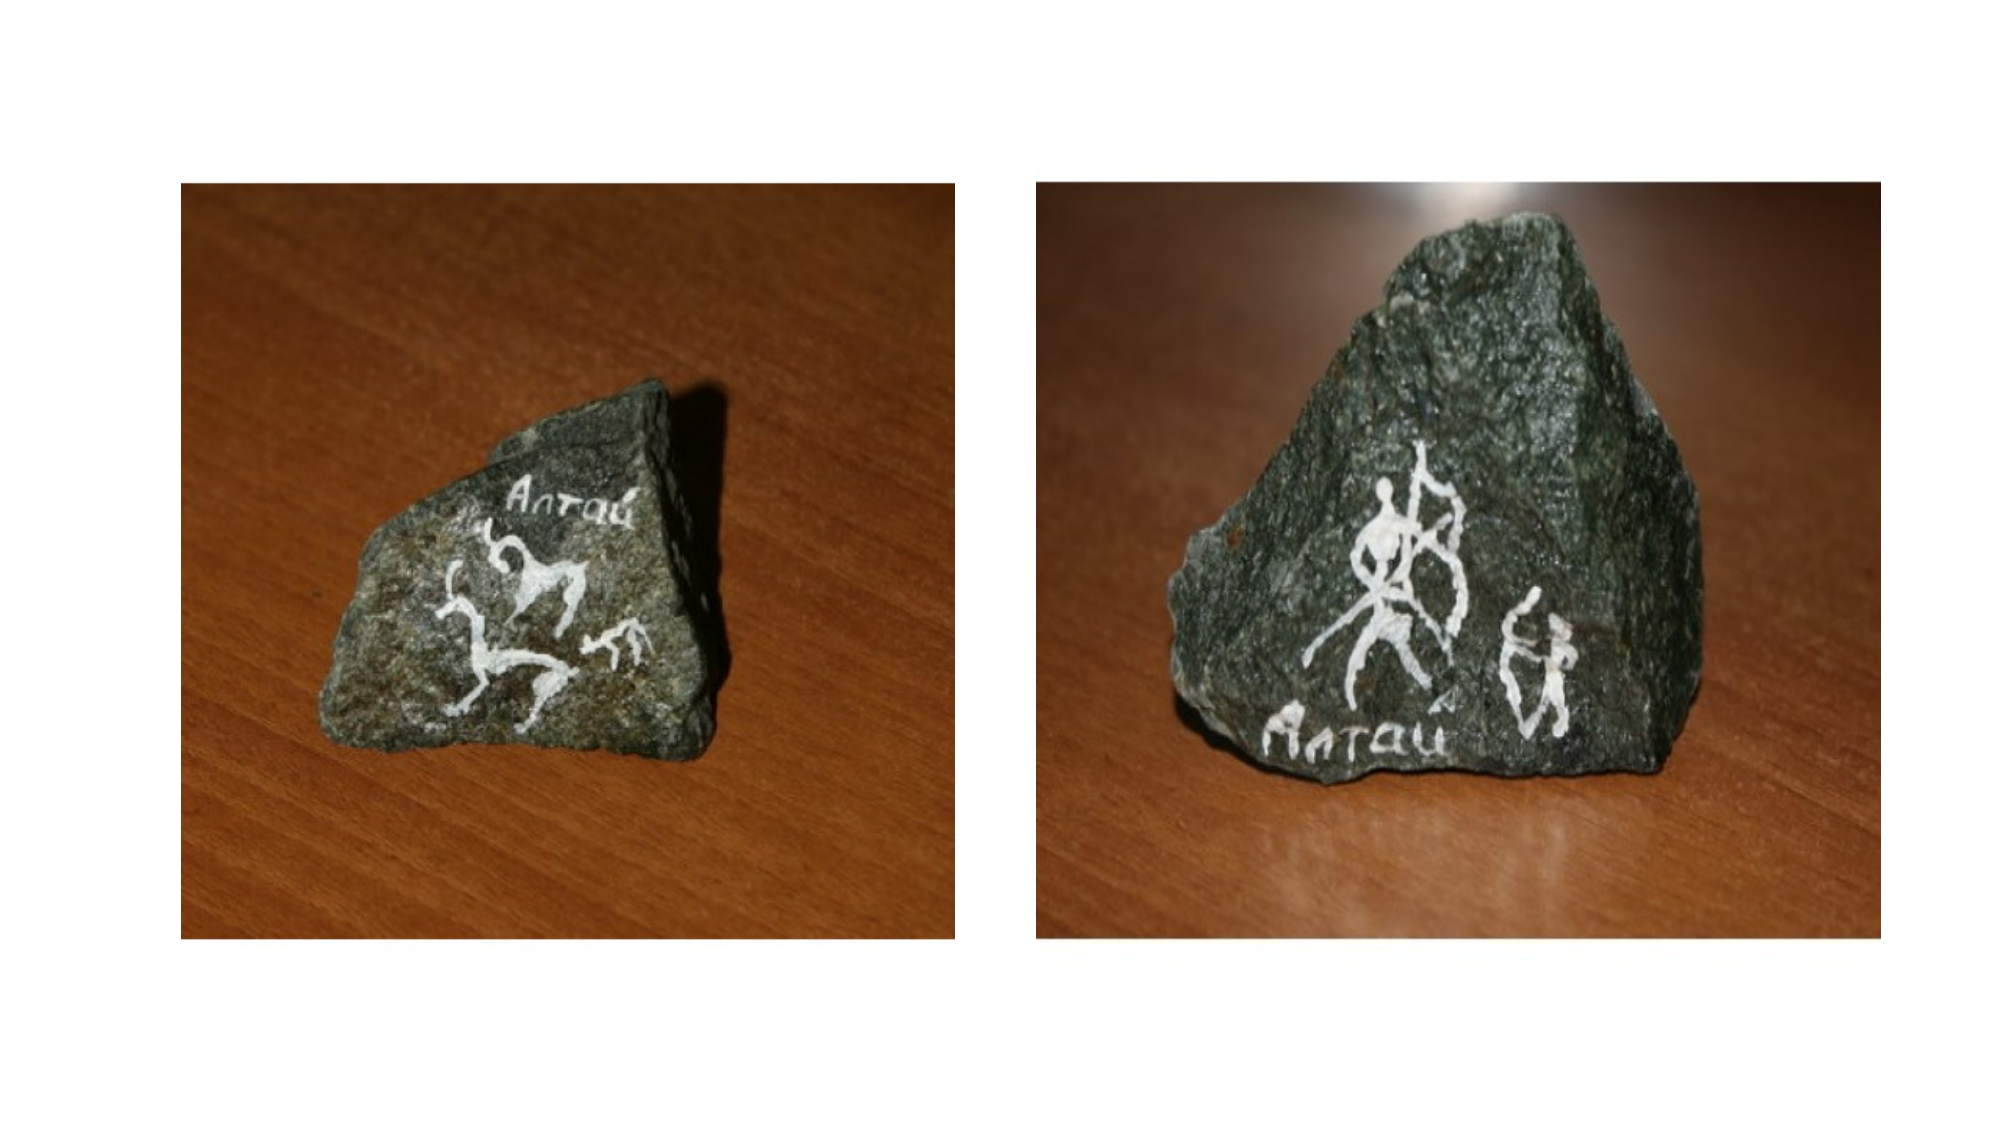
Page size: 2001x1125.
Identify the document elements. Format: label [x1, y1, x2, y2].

picture [181, 129, 955, 994]
picture [1036, 0, 1881, 1125]
